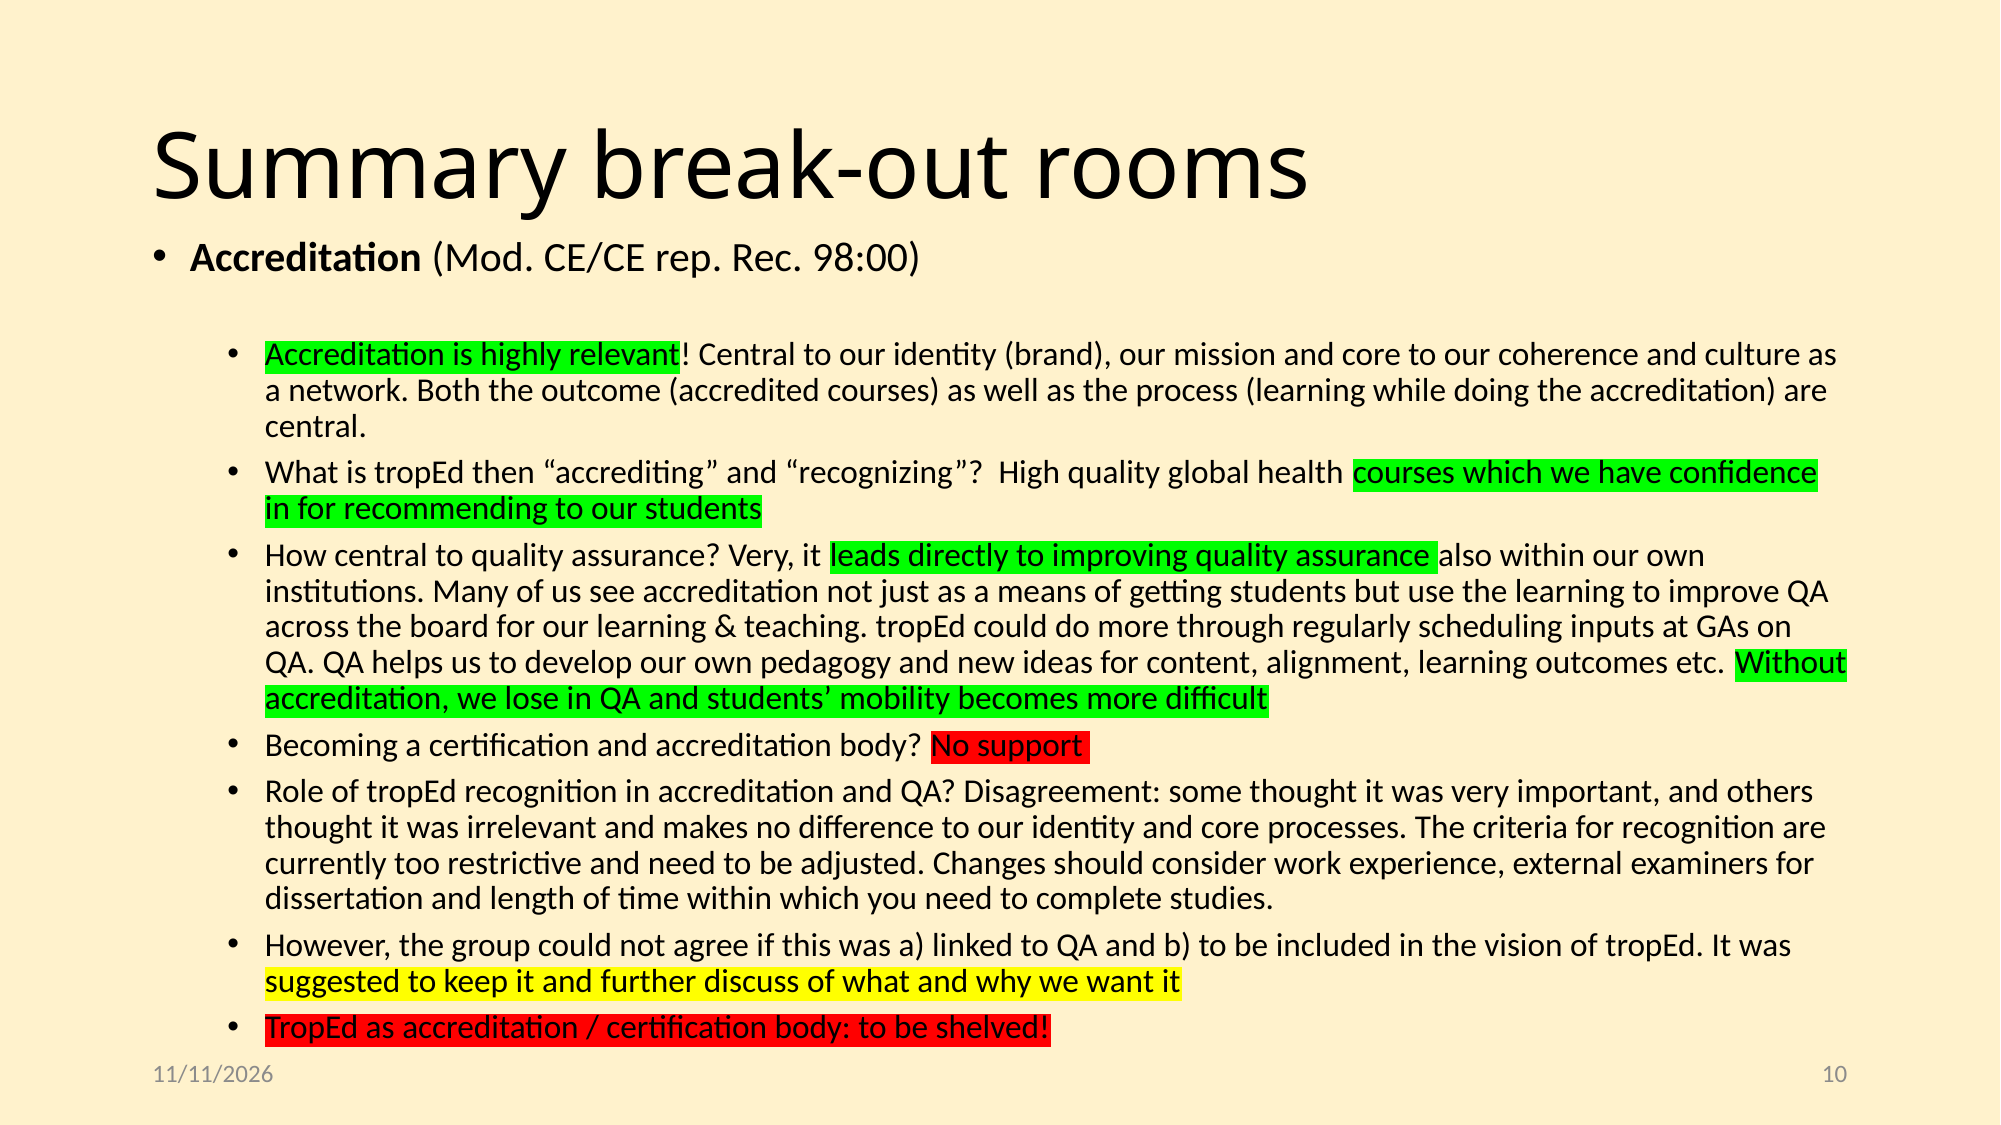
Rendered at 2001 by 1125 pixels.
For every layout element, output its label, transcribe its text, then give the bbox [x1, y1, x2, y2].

list Accreditation (Mod. CE/CE rep. Rec. 98:00) Accreditation is highly relevant! Central to our identity (brand), our mission and core to our coherence and culture as a network. Both the outcome (accredited courses) as well as the process (learning while doing the accreditation) are central. What is tropEd then “accrediting” and “recognizing”? High quality global health courses which we have confidence in for recommending to our students How central to quality assurance? Very, it leads directly to improving quality assurance also within our own institutions. Many of us see accreditation not just as a means of getting students but use the learning to improve QA across the board for our learning & teaching. tropEd could do more through regularly scheduling inputs at GAs on QA. QA helps us to develop our own pedagogy and new ideas for content, alignment, learning outcomes etc. Without accreditation, we lose in QA and students’ mobility becomes more difficult Becoming a certification and accreditation body? No support Role of tropEd recognition in accreditation and QA? Disagreement: some thought it was very important, and others thought it was irrelevant and makes no difference to our identity and core processes. The criteria for recognition are currently too restrictive and need to be adjusted. Changes should consider work experience, external examiners for dissertation and length of time within which you need to complete studies. However, the group could not agree if this was a) linked to QA and b) to be included in the vision of tropEd. It was suggested to keep it and further discuss of what and why we want it TropEd as accreditation / certification body: to be shelved! [137, 227, 1863, 1059]
slide_number 10 [1412, 1042, 1863, 1103]
title Summary break-out rooms [137, 59, 1863, 227]
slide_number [137, 1042, 588, 1103]
